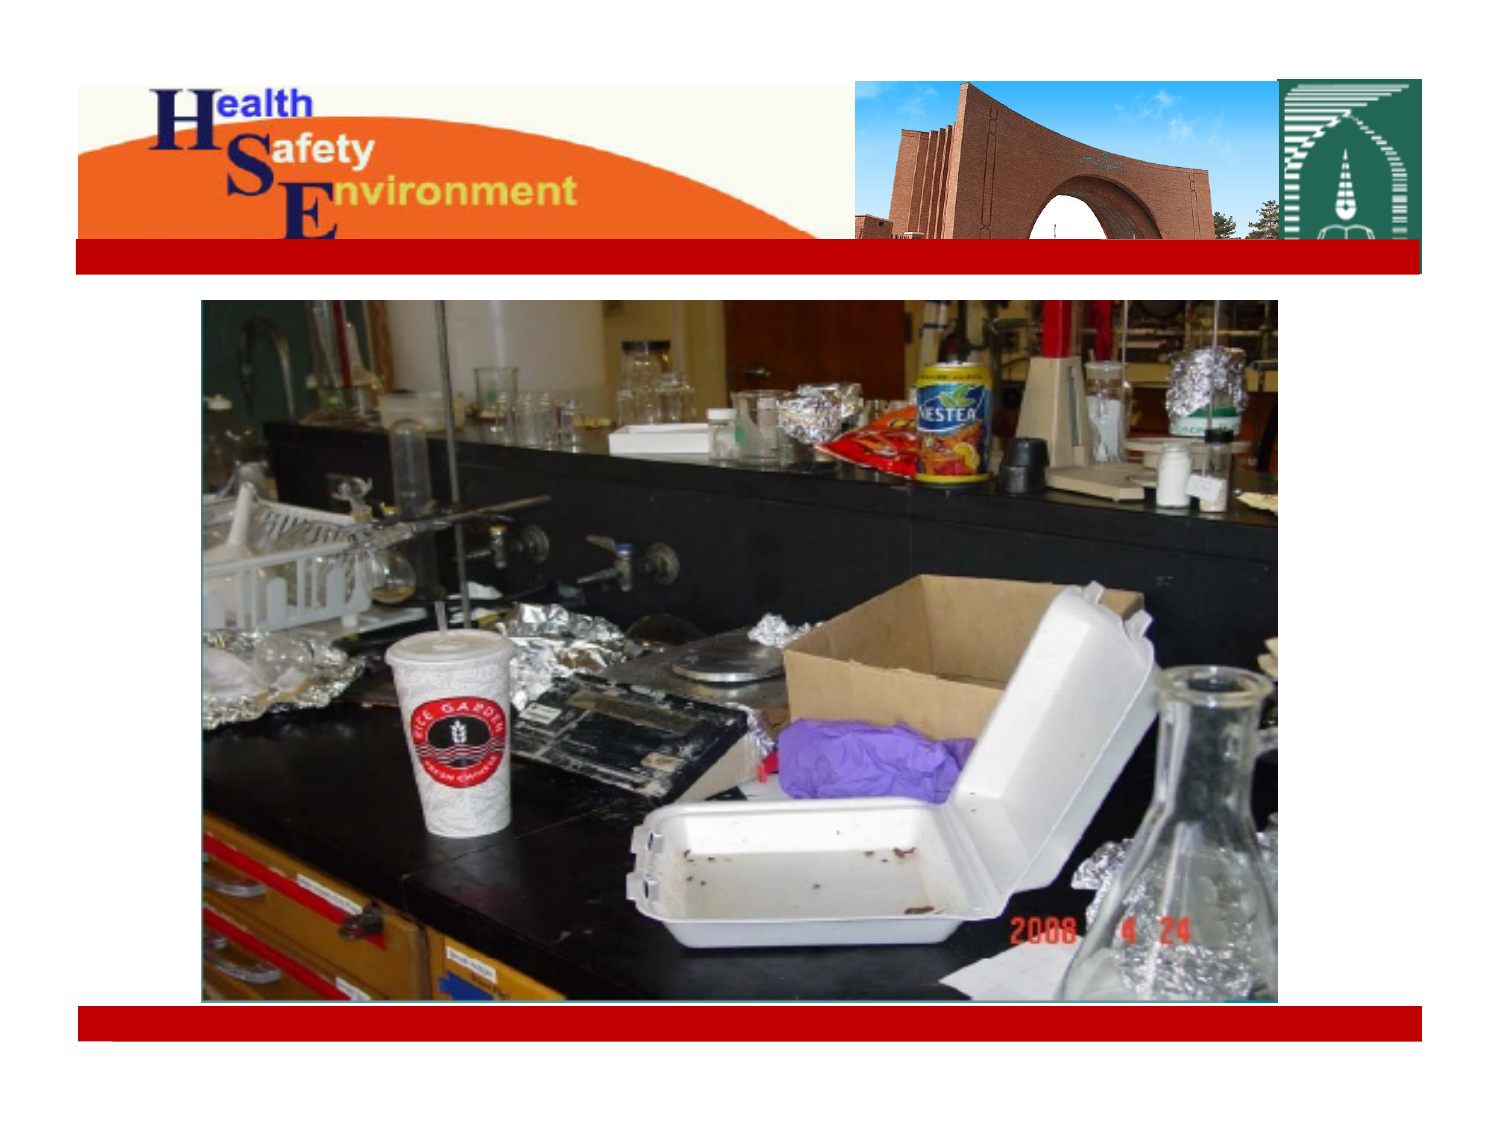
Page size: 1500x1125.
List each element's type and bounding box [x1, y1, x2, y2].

picture [201, 300, 1278, 1003]
picture [78, 79, 1422, 274]
